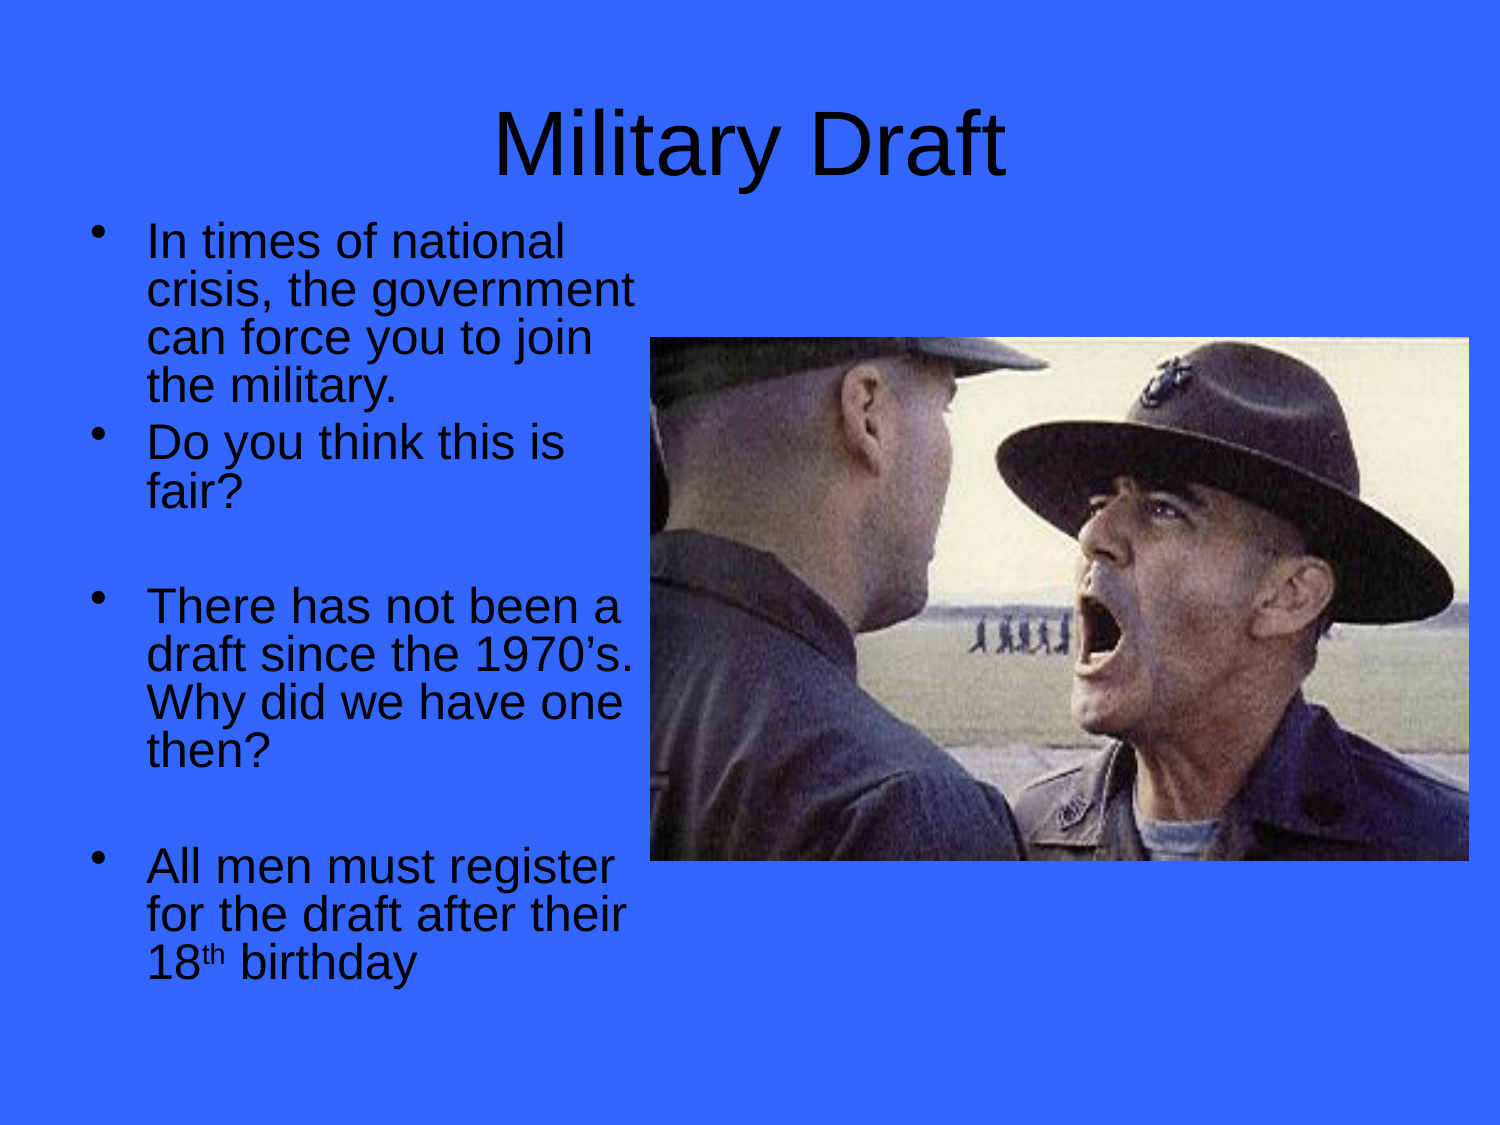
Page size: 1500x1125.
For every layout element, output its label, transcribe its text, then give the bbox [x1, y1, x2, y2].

title Military Draft [75, 45, 1425, 233]
picture [649, 337, 1469, 861]
list In times of national crisis, the government can force you to join the military. Do you think this is fair? There has not been a draft since the 1970’s. Why did we have one then? All men must register for the draft after their 18th birthday [75, 212, 688, 1088]
